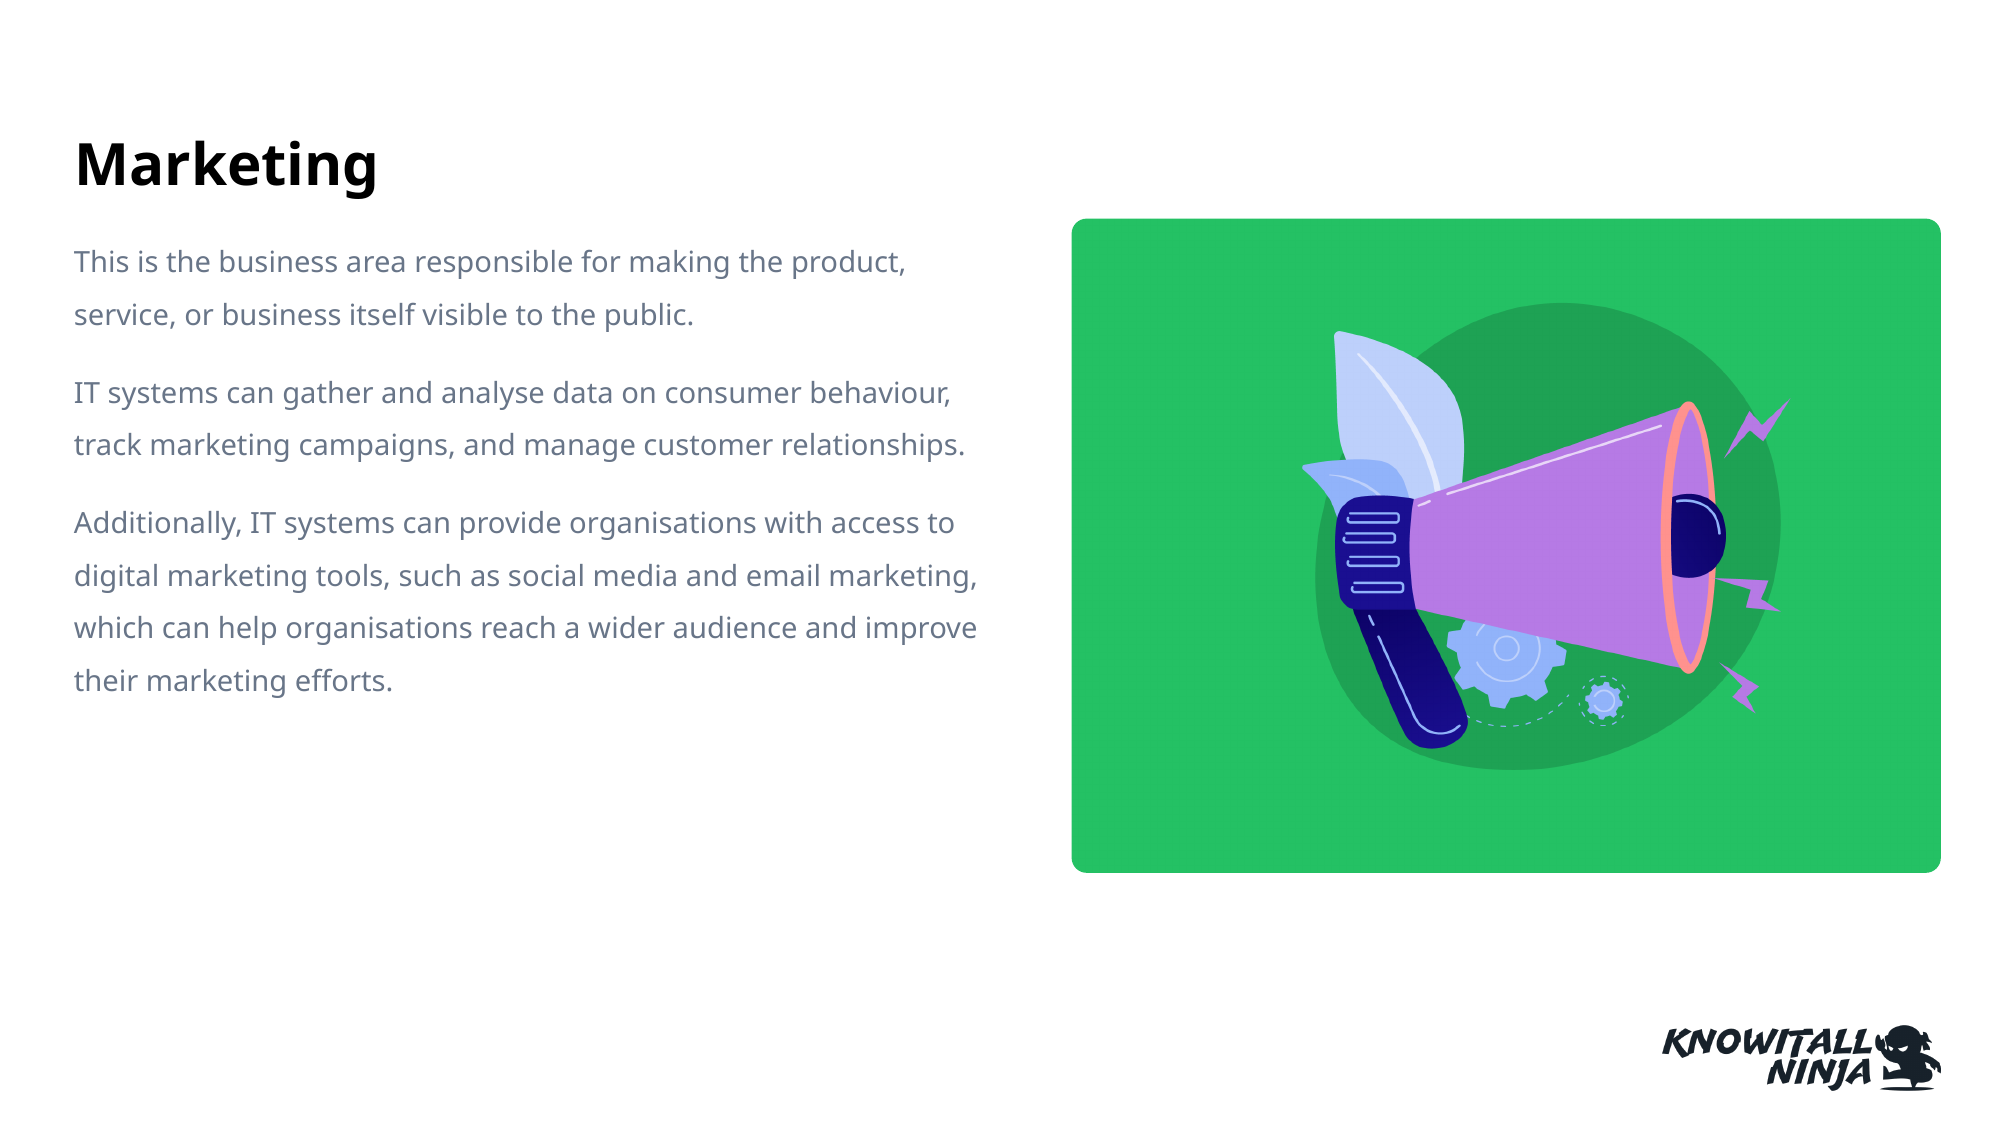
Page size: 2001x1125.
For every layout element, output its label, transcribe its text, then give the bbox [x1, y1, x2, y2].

title Marketing [59, 117, 1000, 206]
picture [1071, 218, 1942, 874]
list This is the business area responsible for making the product, service, or business itself visible to the public. IT systems can gather and analyse data on consumer behaviour, track marketing campaigns, and manage customer relationships. Additionally, IT systems can provide organisations with access to digital marketing tools, such as social media and email marketing, which can help organisations reach a wider audience and improve their marketing efforts. [59, 218, 1000, 1091]
picture [1662, 1025, 1941, 1091]
